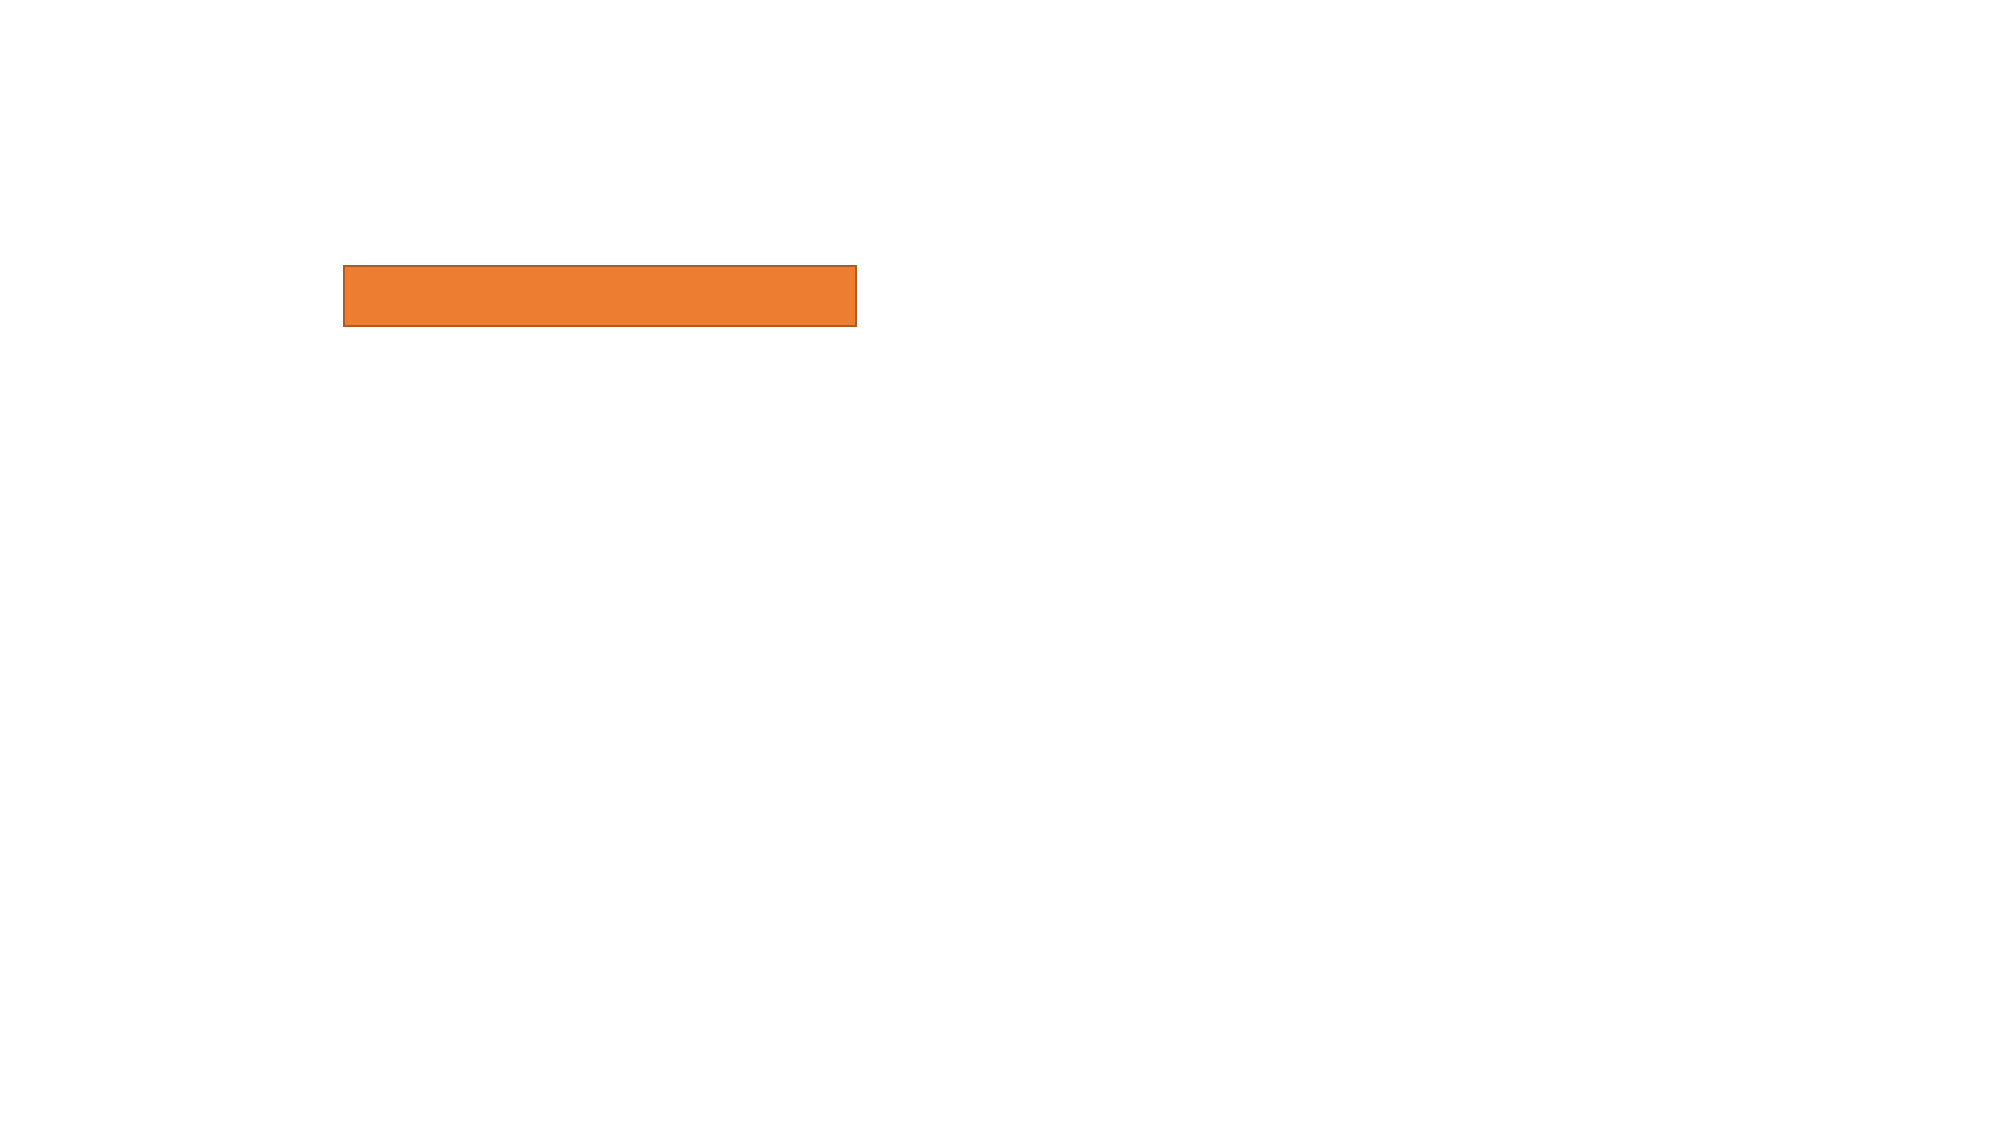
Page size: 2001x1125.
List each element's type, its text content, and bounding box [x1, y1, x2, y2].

text_box Fully transparent white text [343, 265, 857, 327]
